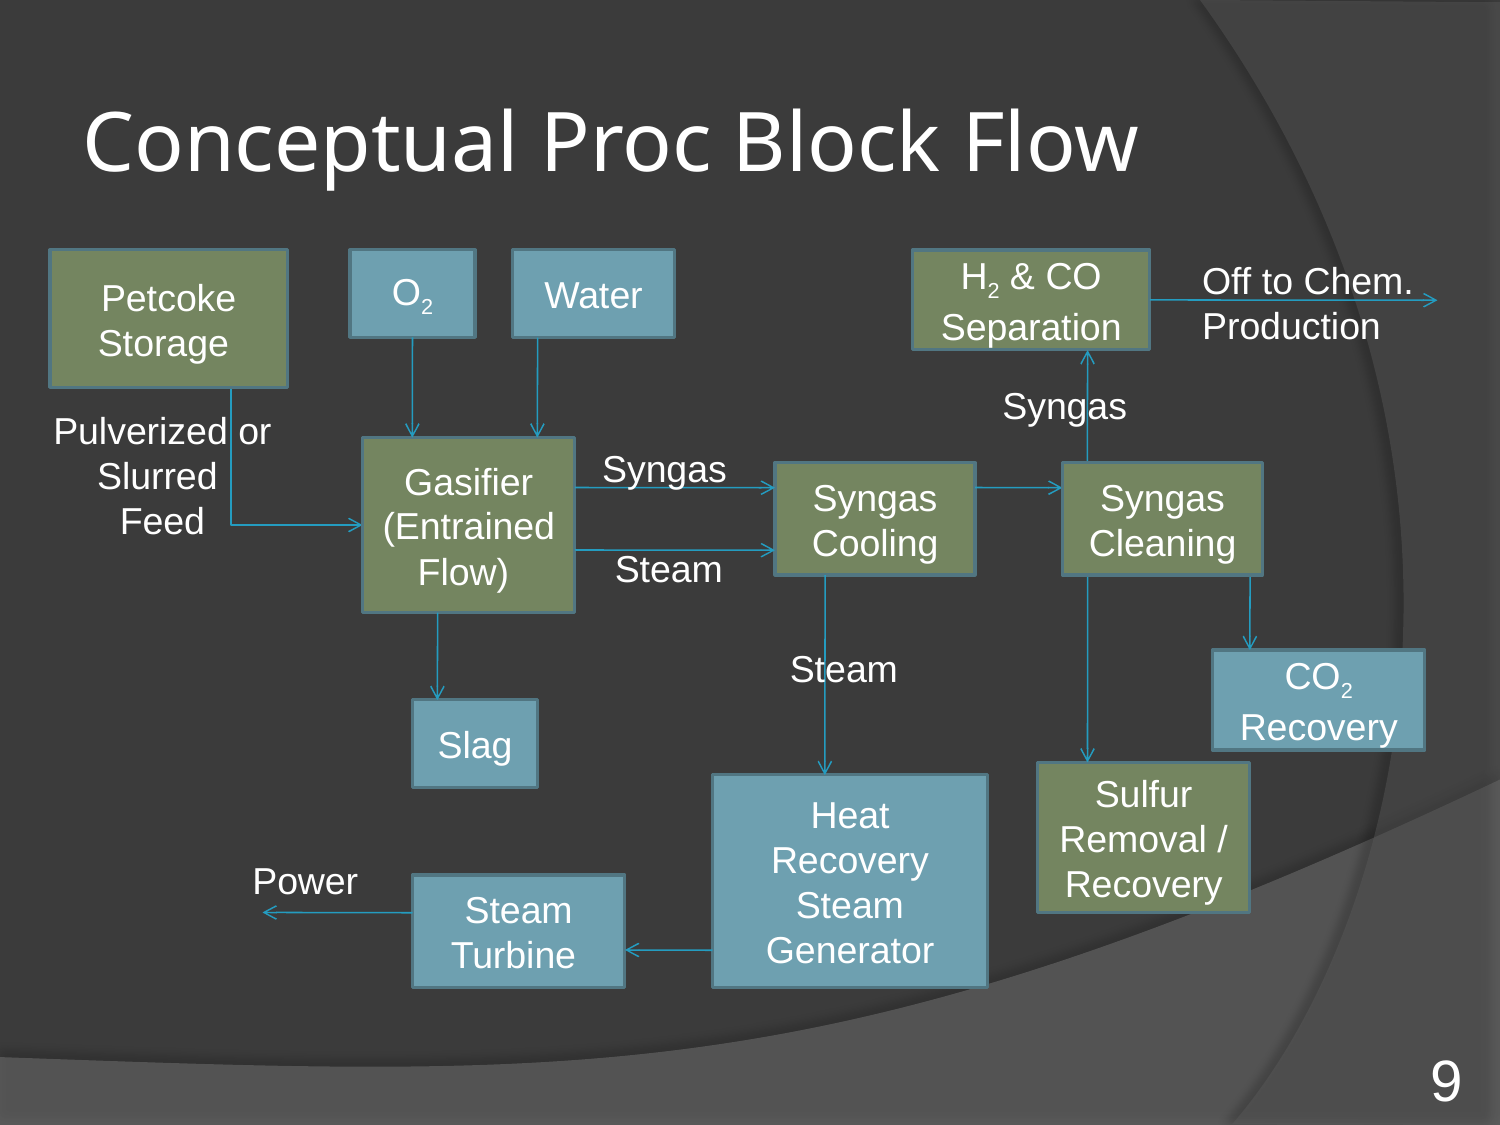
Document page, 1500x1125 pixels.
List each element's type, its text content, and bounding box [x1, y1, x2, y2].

text_box Petcoke Storage [48, 248, 289, 389]
text_box Steam [774, 637, 950, 698]
text_box Slag [411, 698, 539, 789]
text_box Syngas [987, 374, 1175, 435]
slide_number 9 [1337, 1053, 1463, 1114]
text_box Water [511, 248, 676, 339]
text_box Gasifier (Entrained Flow) [361, 436, 576, 614]
text_box Off to Chem. Production [1187, 249, 1500, 355]
text_box Pulverized or Slurred Feed [37, 399, 288, 550]
text_box Steam [599, 561, 750, 598]
text_box Syngas [587, 437, 750, 478]
text_box Steam Turbine [411, 873, 626, 989]
text_box Syngas Cooling [773, 461, 977, 577]
text_box H2 & CO Separation [911, 248, 1151, 351]
text_box Syngas Cleaning [1061, 461, 1264, 577]
text_box Power [237, 849, 413, 910]
text_box Heat Recovery Steam Generator [711, 773, 989, 989]
text_box O2 [348, 248, 477, 339]
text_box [99, 374, 363, 526]
text_box CO2 Recovery [1211, 648, 1426, 752]
title Conceptual Proc Block Flow [75, 45, 1300, 233]
text_box Sulfur Removal / Recovery [1036, 761, 1251, 914]
